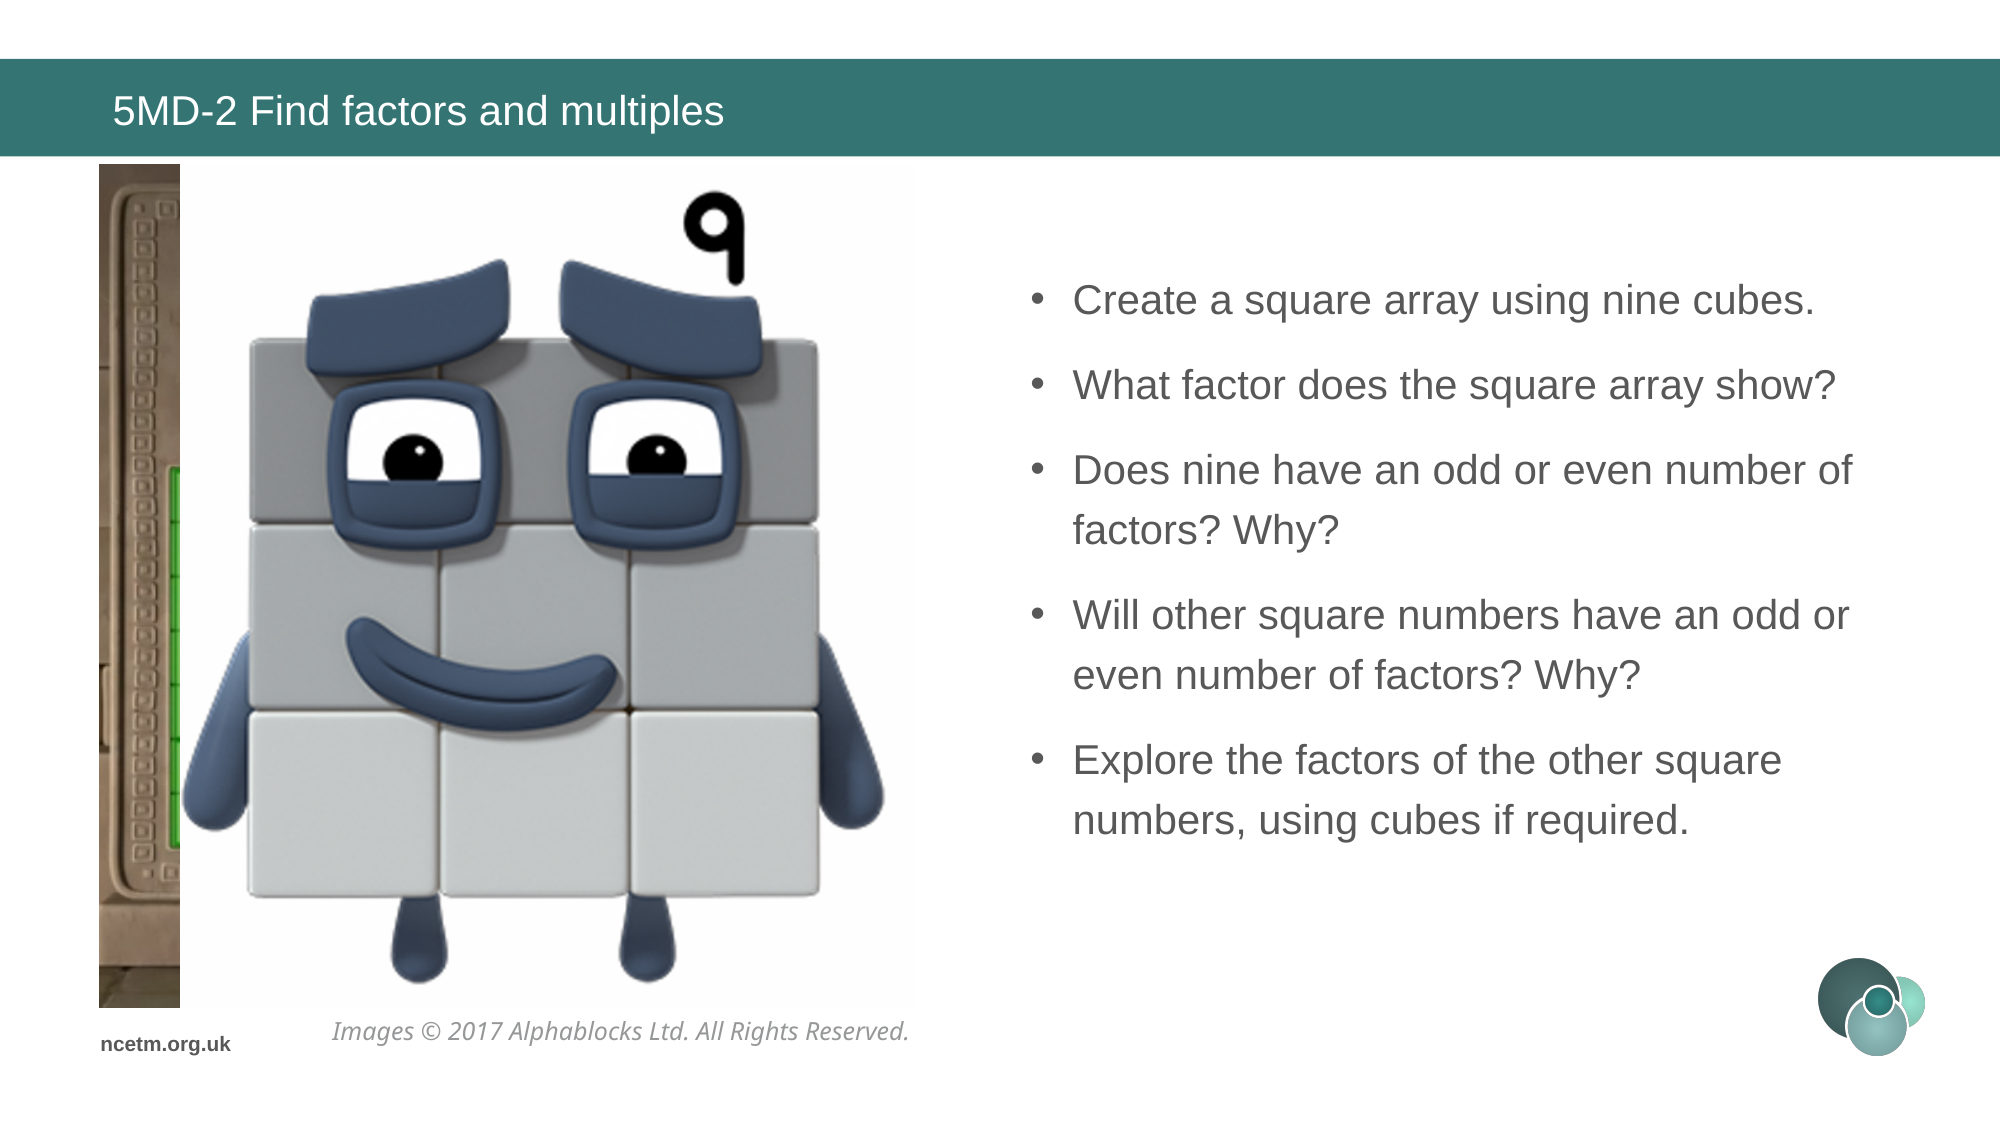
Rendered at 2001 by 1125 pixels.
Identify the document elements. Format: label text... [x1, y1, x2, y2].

text_box Create a square array using nine cubes. What factor does the square array show? Does nine have an odd or even number of factors? Why? Will other square numbers have an odd or even number of factors? Why? Explore the factors of the other square numbers, using cubes if required. [1015, 255, 1900, 929]
picture [99, 164, 915, 1009]
picture [1818, 958, 1925, 1056]
text_box Images © 2017 Alphablocks Ltd. All Rights Reserved. [317, 1007, 927, 1053]
title 5MD-2 Find factors and multiples [97, 76, 1945, 147]
